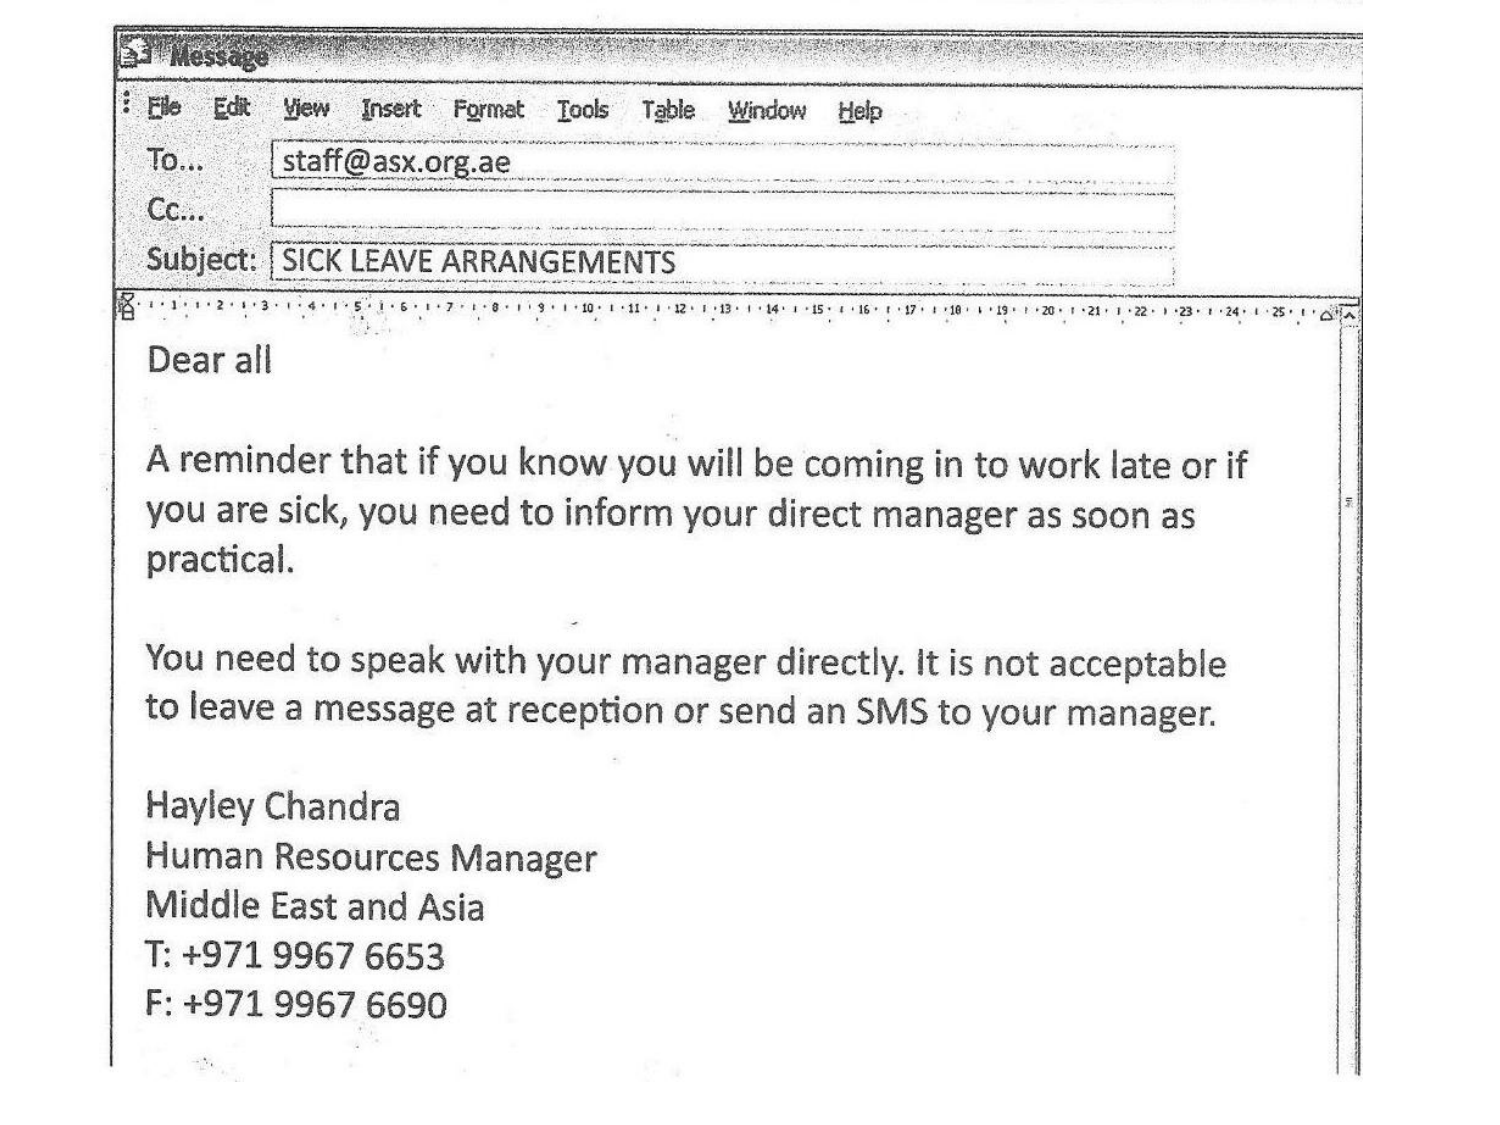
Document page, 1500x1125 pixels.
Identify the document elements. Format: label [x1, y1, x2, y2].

list [99, 0, 1363, 1082]
